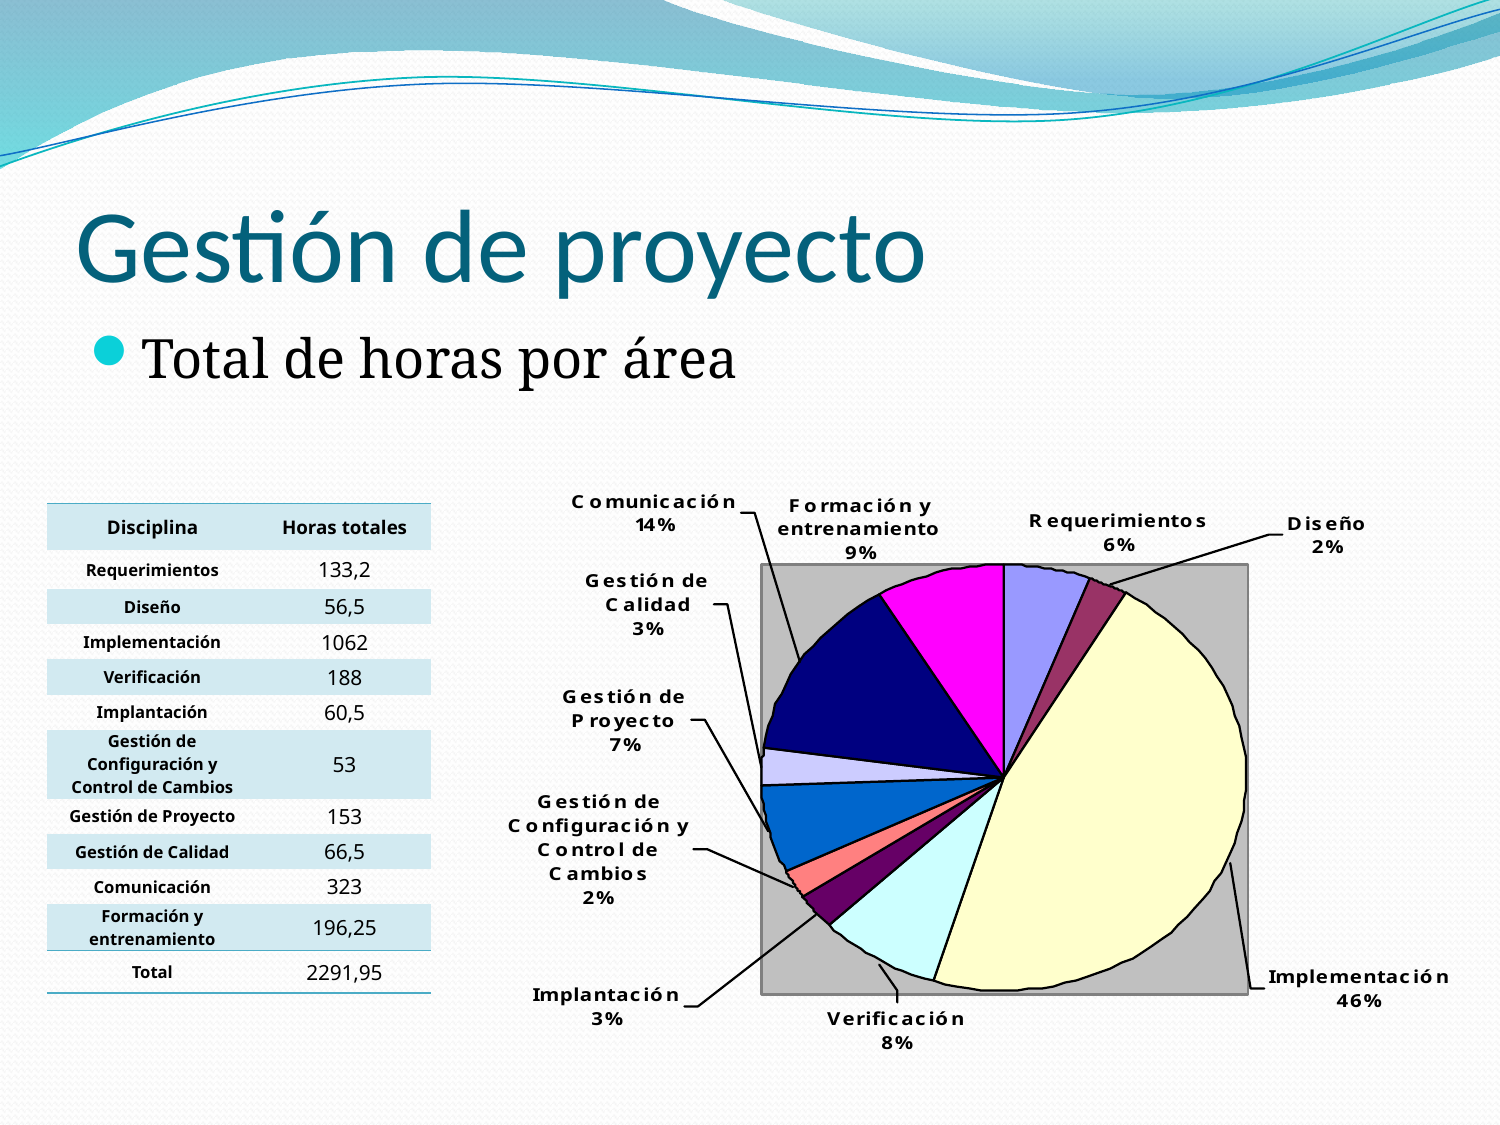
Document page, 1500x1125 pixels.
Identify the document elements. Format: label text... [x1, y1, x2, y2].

table_cell 56,5 [258, 589, 431, 624]
table_cell Comunicación [47, 869, 258, 904]
table_cell Gestión de Configuración y Control de Cambios [47, 730, 258, 799]
table_cell 133,2 [258, 550, 431, 589]
table_cell Implantación [47, 695, 258, 730]
table_cell 323 [258, 869, 431, 904]
table_cell 2291,95 [258, 951, 431, 992]
table_cell Gestión de Proyecto [47, 799, 258, 834]
table_cell Implementación [47, 624, 258, 659]
table_header Horas totales [258, 504, 431, 550]
table_cell Gestión de Calidad [47, 834, 258, 869]
table_cell 188 [258, 659, 431, 695]
table_cell Total [47, 951, 258, 992]
list Total de horas por área [75, 317, 1425, 1038]
table_cell Verificación [47, 659, 258, 695]
title Gestión de proyecto [75, 115, 1425, 303]
table_cell 196,25 [258, 904, 431, 950]
table_cell 153 [258, 799, 431, 834]
table_cell Formación y entrenamiento [47, 904, 258, 950]
table_cell 60,5 [258, 695, 431, 730]
table_cell 66,5 [258, 834, 431, 869]
table_cell Requerimientos [47, 550, 258, 589]
table_cell Diseño [47, 589, 258, 624]
table_cell 1062 [258, 624, 431, 659]
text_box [477, 456, 1464, 1079]
table_cell 53 [258, 730, 431, 799]
table_header Disciplina [47, 504, 258, 550]
